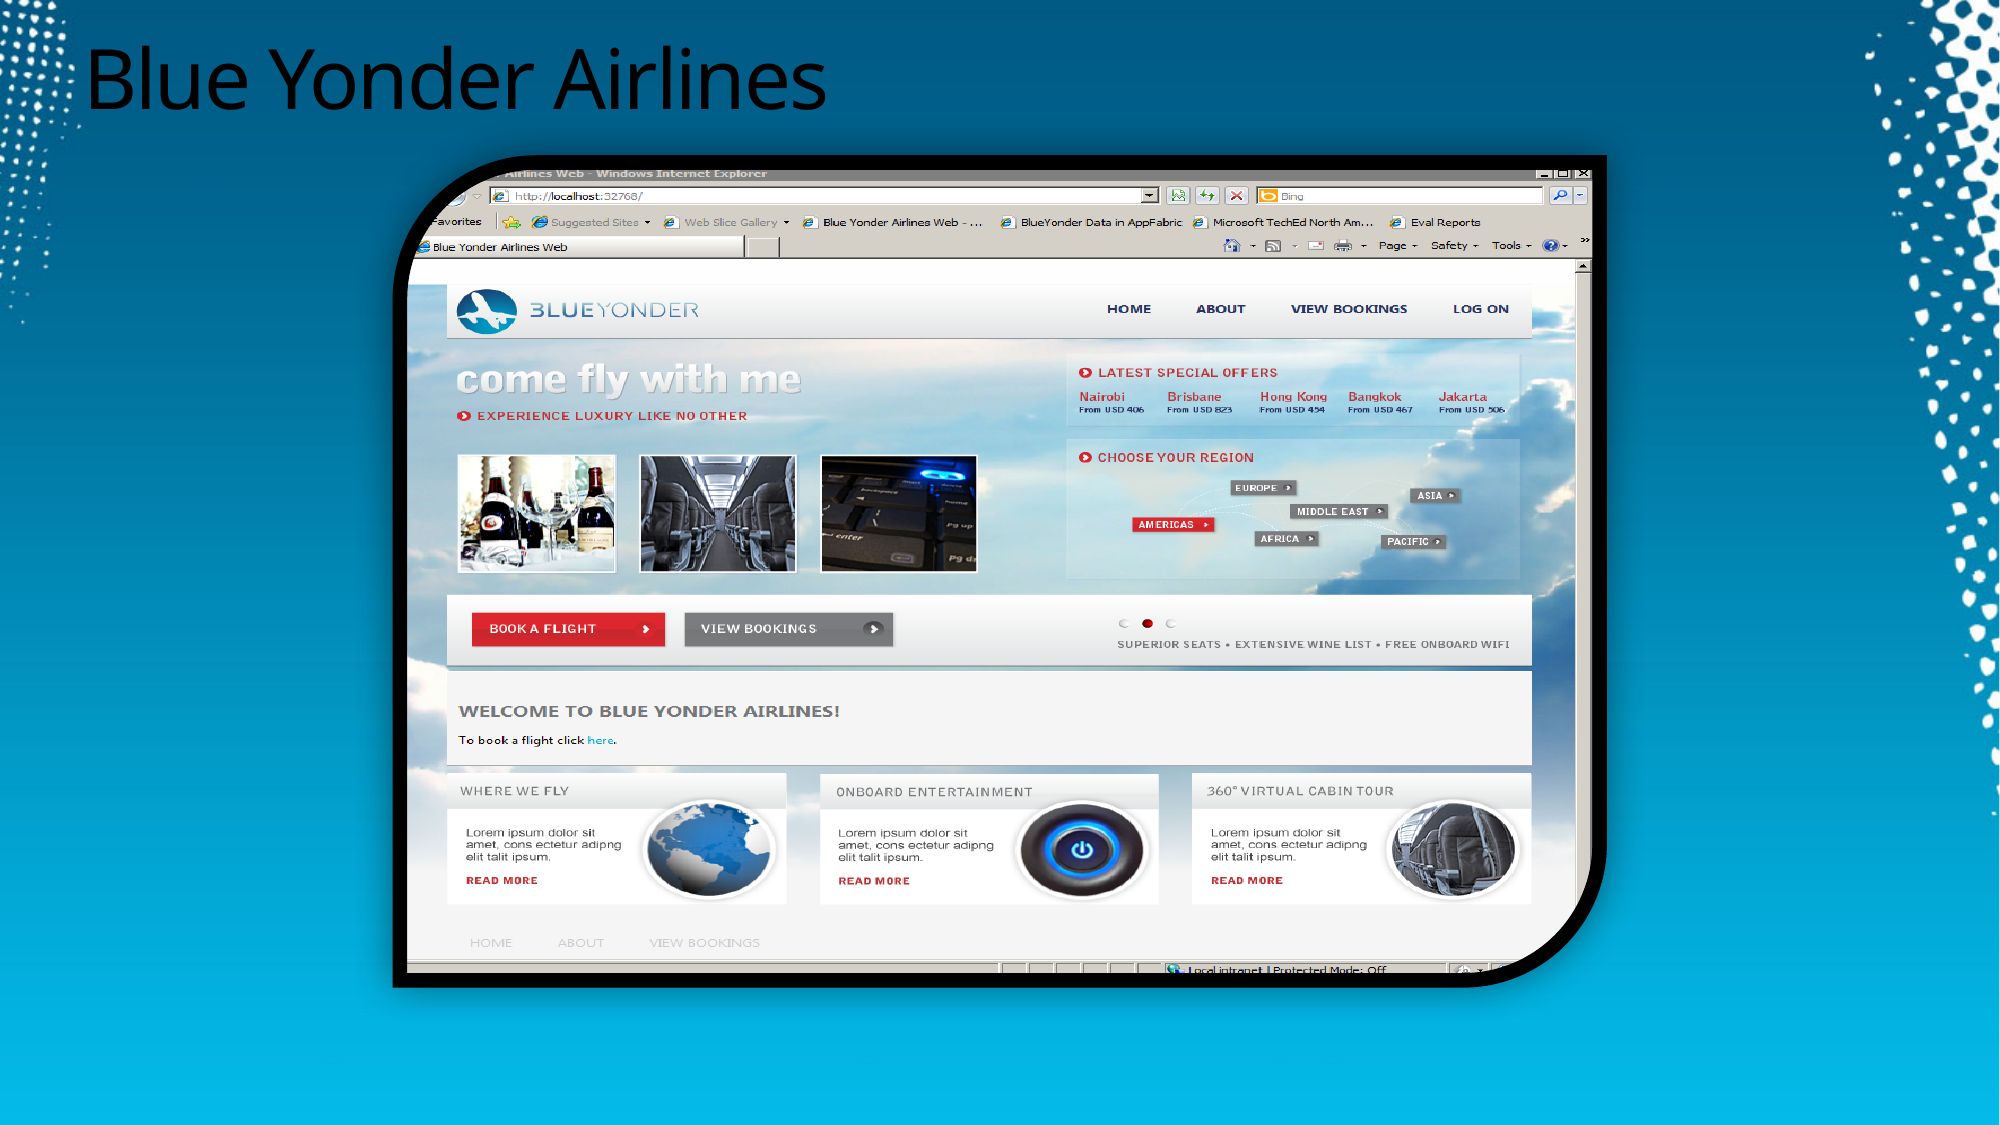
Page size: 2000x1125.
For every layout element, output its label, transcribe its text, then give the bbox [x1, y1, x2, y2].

picture [1991, 747, 2000, 765]
picture [1978, 517, 1987, 527]
picture [1925, 141, 1935, 155]
picture [0, 155, 5, 163]
picture [6, 97, 12, 105]
picture [13, 41, 25, 49]
picture [1982, 714, 1993, 729]
picture [56, 47, 64, 55]
picture [33, 88, 42, 97]
picture [1948, 413, 1958, 424]
picture [1941, 324, 1952, 332]
picture [1922, 200, 1934, 207]
picture [1921, 0, 1934, 8]
picture [1930, 291, 1941, 297]
picture [1938, 122, 1950, 133]
picture [1917, 109, 1924, 119]
picture [34, 101, 43, 111]
picture [1946, 155, 1961, 167]
picture [43, 42, 49, 53]
picture [1953, 301, 1962, 312]
picture [1995, 582, 2000, 595]
picture [1935, 431, 1946, 449]
picture [1972, 312, 1985, 322]
picture [1983, 404, 1992, 414]
picture [31, 131, 37, 138]
picture [11, 55, 21, 64]
picture [1955, 246, 1965, 256]
picture [1932, 235, 1943, 241]
picture [1945, 213, 1955, 220]
picture [24, 72, 32, 79]
picture [1963, 278, 1976, 291]
picture [1929, 27, 1945, 45]
picture [26, 57, 34, 68]
picture [1963, 589, 1976, 607]
picture [1946, 525, 1956, 533]
picture [1935, 177, 1945, 189]
picture [1889, 152, 1901, 166]
picture [1909, 274, 1920, 291]
picture [1958, 445, 1968, 460]
picture [1952, 502, 1967, 516]
picture [399, 162, 1600, 981]
picture [1925, 87, 1941, 99]
picture [41, 59, 48, 67]
picture [33, 0, 42, 10]
picture [47, 0, 57, 10]
picture [55, 62, 62, 69]
picture [16, 22, 23, 34]
picture [1980, 460, 1987, 469]
picture [1979, 657, 1995, 676]
picture [29, 27, 38, 38]
picture [1972, 570, 1986, 583]
picture [1914, 308, 1929, 326]
picture [1926, 344, 1939, 358]
picture [1892, 212, 1902, 216]
picture [1955, 557, 1965, 573]
picture [0, 40, 9, 45]
picture [18, 13, 26, 19]
picture [1992, 438, 2000, 448]
picture [1920, 257, 1932, 264]
picture [58, 32, 66, 41]
picture [54, 76, 60, 83]
picture [1928, 399, 1939, 415]
picture [42, 31, 53, 39]
picture [1968, 481, 1978, 492]
picture [9, 84, 15, 91]
picture [38, 74, 47, 80]
picture [1970, 426, 1980, 436]
picture [1914, 164, 1923, 177]
picture [1981, 604, 2000, 620]
picture [1963, 335, 1972, 344]
title Blue Yonder Airlines [83, 37, 1917, 138]
picture [18, 0, 29, 6]
picture [1988, 547, 2000, 561]
picture [1991, 637, 2000, 652]
picture [1911, 223, 1918, 230]
picture [0, 24, 9, 33]
picture [1984, 349, 1992, 357]
picture [1994, 382, 2000, 391]
picture [1960, 392, 1970, 403]
picture [1990, 492, 2000, 505]
picture [10, 69, 17, 78]
picture [1898, 188, 1912, 198]
picture [3, 10, 11, 18]
picture [16, 143, 21, 151]
picture [1942, 269, 1953, 276]
picture [1988, 691, 2000, 709]
picture [1935, 0, 2000, 306]
picture [30, 14, 40, 23]
picture [1969, 625, 1985, 642]
picture [1950, 359, 1960, 366]
picture [1973, 368, 1982, 380]
picture [1935, 379, 1948, 391]
picture [33, 116, 40, 124]
picture [45, 16, 55, 24]
picture [1919, 367, 1930, 378]
picture [1900, 240, 1912, 254]
picture [1942, 465, 1958, 483]
picture [28, 42, 36, 53]
picture [1974, 683, 1985, 694]
picture [1993, 321, 2000, 339]
picture [1963, 535, 1977, 550]
picture [17, 129, 23, 136]
picture [1957, 187, 1971, 200]
